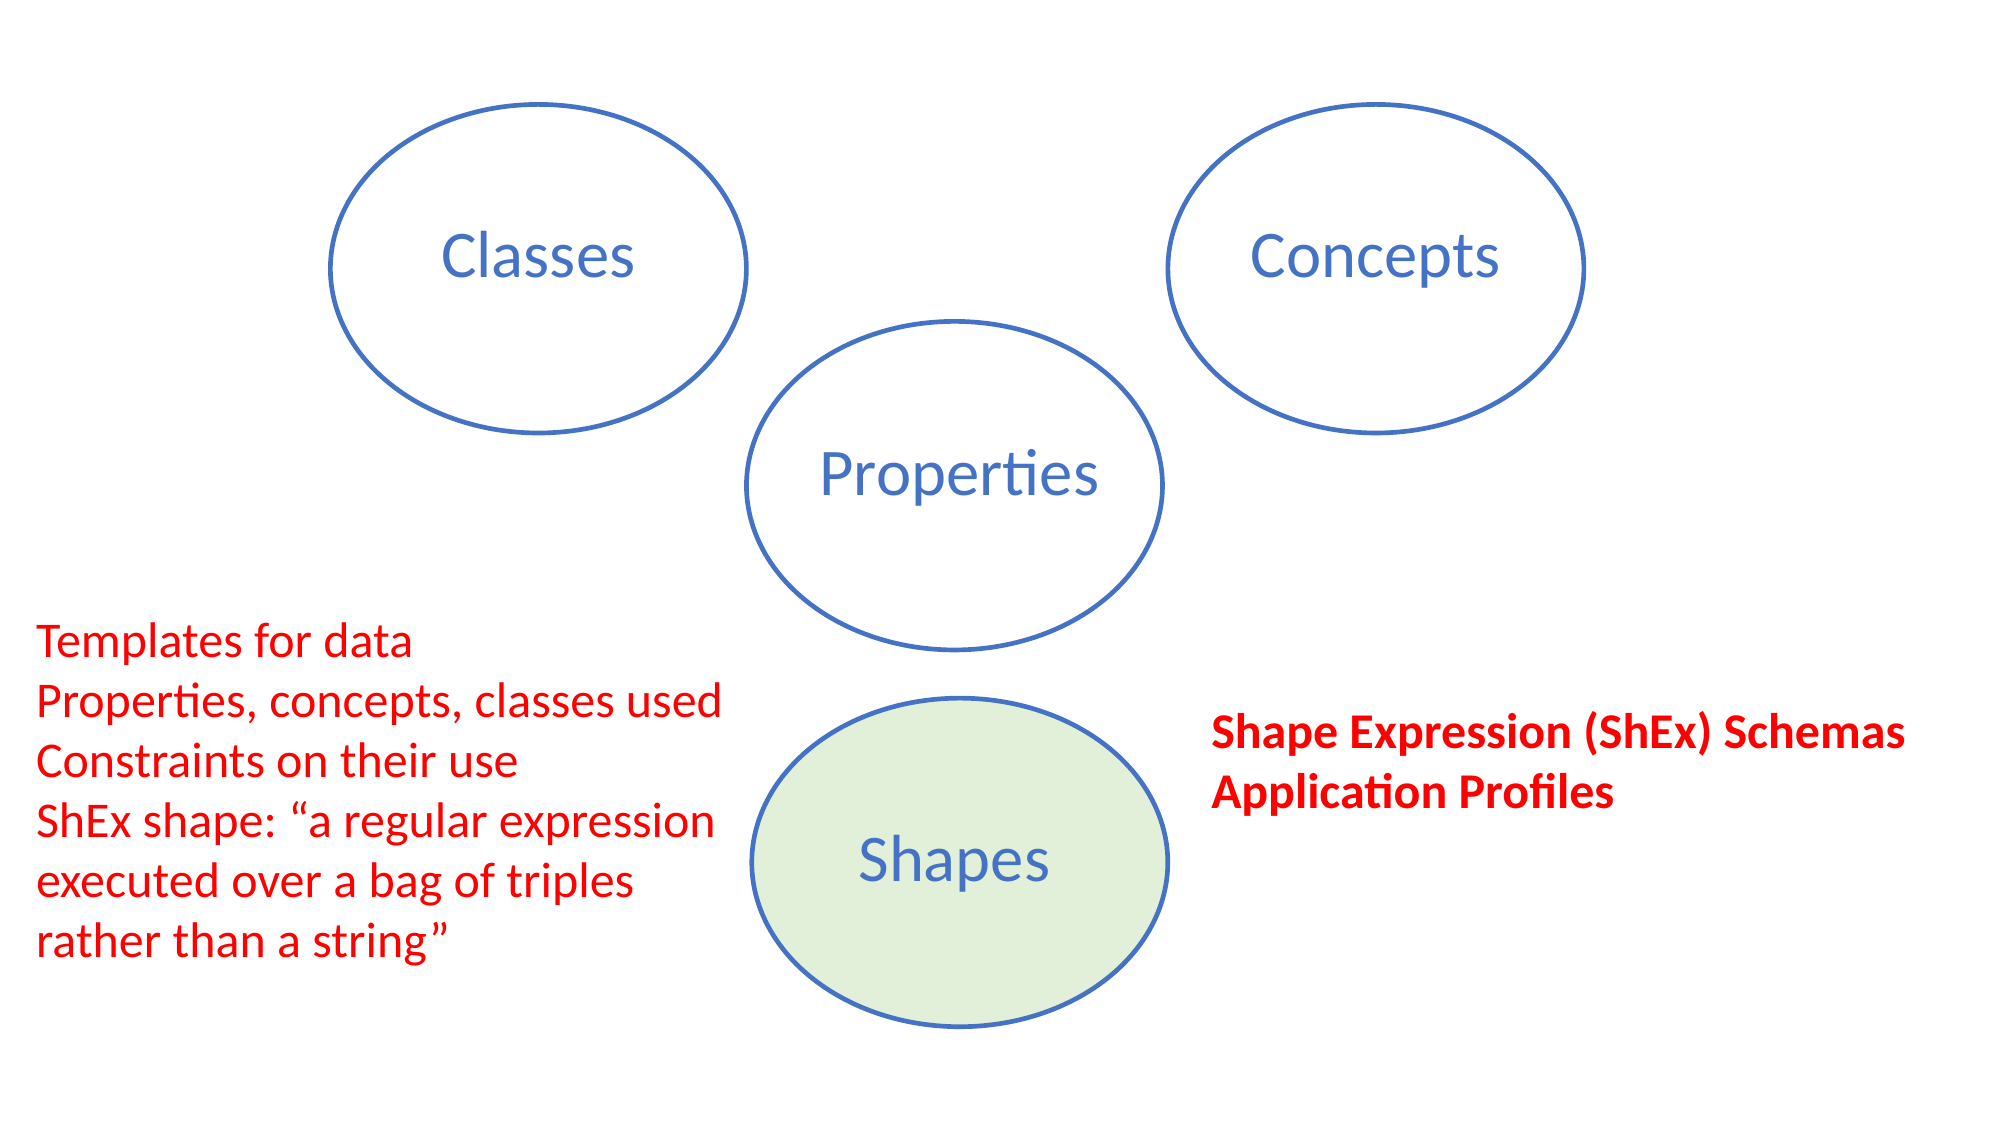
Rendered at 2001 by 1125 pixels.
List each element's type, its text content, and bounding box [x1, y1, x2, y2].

text_box Concepts [1235, 203, 1516, 299]
text_box [1166, 103, 1585, 435]
text_box Properties [804, 421, 1115, 517]
text_box [750, 697, 1169, 1028]
text_box Classes [426, 203, 651, 299]
text_box [329, 103, 748, 435]
text_box Shape Expression (ShEx) Schemas Application Profiles [1196, 691, 1922, 827]
text_box [745, 320, 1164, 651]
text_box Shapes [843, 807, 1066, 903]
text_box Templates for data Properties, concepts, classes used Constraints on their use ShEx shape: “a regular expression executed over a bag of triples rather than a string” [21, 599, 739, 975]
